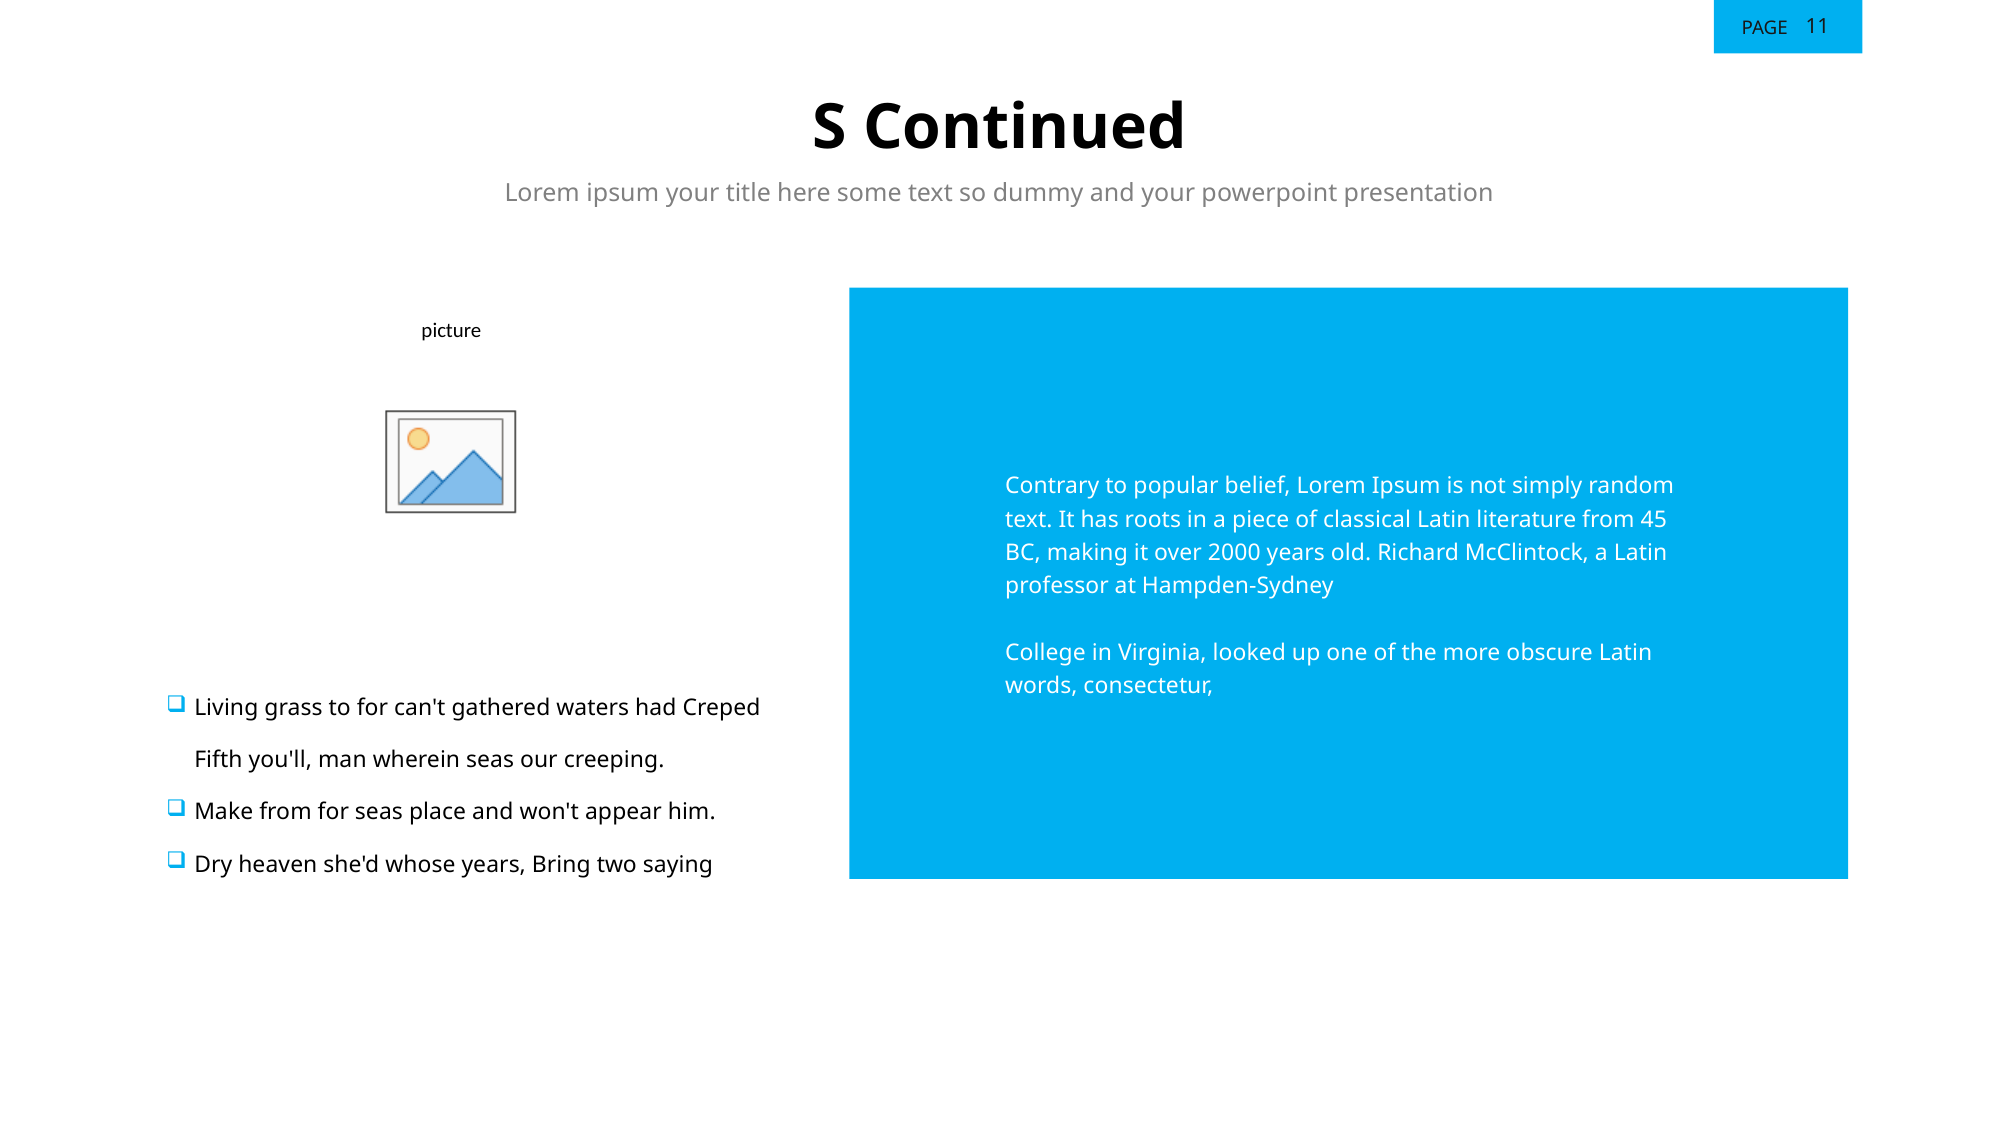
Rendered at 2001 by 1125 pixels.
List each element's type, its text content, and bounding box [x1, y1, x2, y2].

text_box Contrary to popular belief, Lorem Ipsum is not simply random text. It has roots in a piece of classical Latin literature from 45 BC, making it over 2000 years old. Richard McClintock, a Latin professor at Hampden-Sydney College in Virginia, looked up one of the more obscure Latin words, consectetur, [990, 457, 1708, 706]
subtitle Lorem ipsum your title here some text so dummy and your powerpoint presentation [137, 179, 1863, 221]
text_box [848, 287, 1849, 880]
slide_number 11 [1790, 10, 1867, 43]
title S Continued [137, 78, 1863, 179]
text_box Living grass to for can't gathered waters had Creped Fifth you'll, man wherein seas our creeping. Make from for seas place and won't appear him. Dry heaven she'd whose years, Bring two saying [151, 660, 804, 884]
picture [151, 308, 752, 616]
